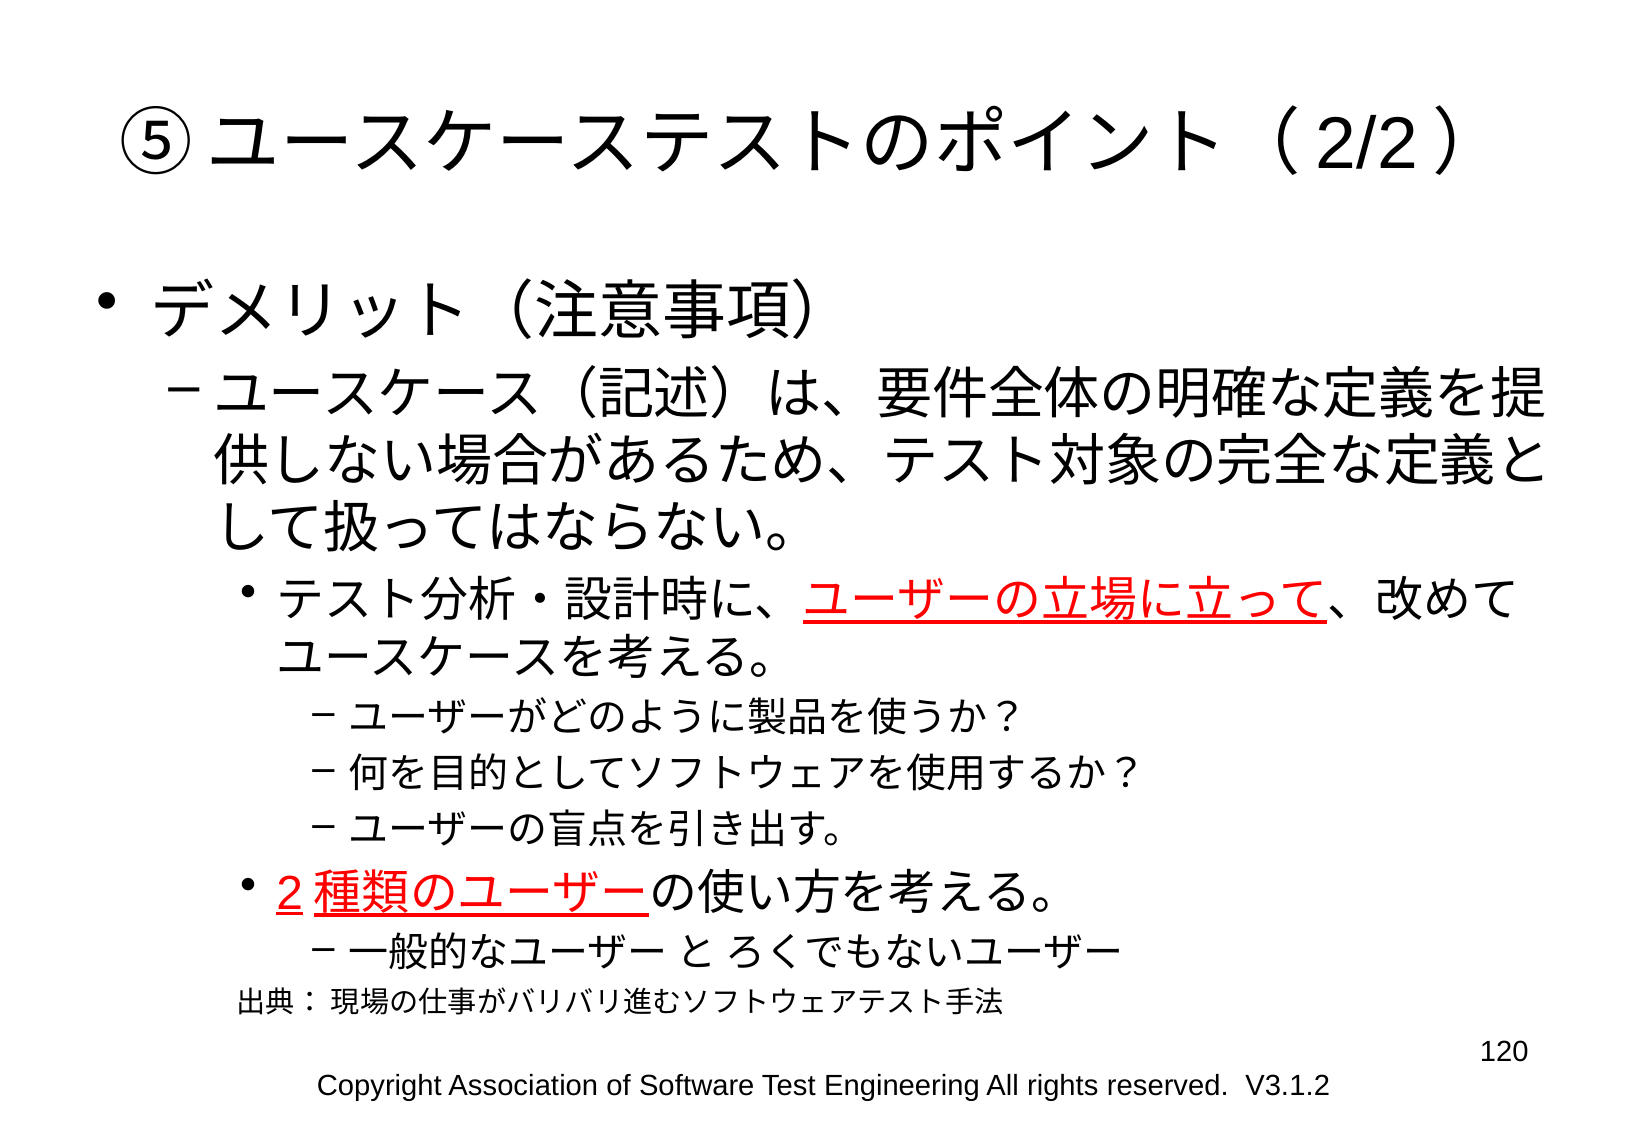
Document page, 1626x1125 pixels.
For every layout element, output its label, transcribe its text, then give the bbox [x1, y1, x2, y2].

footer Copyright Association of Software Test Engineering All rights reserved. V3.1.2 [233, 1058, 1416, 1103]
title ⑤ユースケーステストのポイント（2/2） [80, 44, 1544, 233]
text_box 出典： 現場の仕事がバリバリ進むソフトウェアテスト手法 [221, 975, 1570, 1026]
slide_number 120 [1164, 1026, 1544, 1103]
list デメリット（注意事項） ユースケース（記述）は、要件全体の明確な定義を提供しない場合があるため、テスト対象の完全な定義として扱ってはならない。 テスト分析・設計時に、ユーザーの立場に立って、改めてユースケースを考える。 ユーザーがどのように製品を使うか？ 何を目的としてソフトウェアを使用するか？ ユーザーの盲点を引き出す。 2種類のユーザーの使い方を考える。 一般的なユーザー と ろくでもないユーザー [80, 262, 1593, 984]
